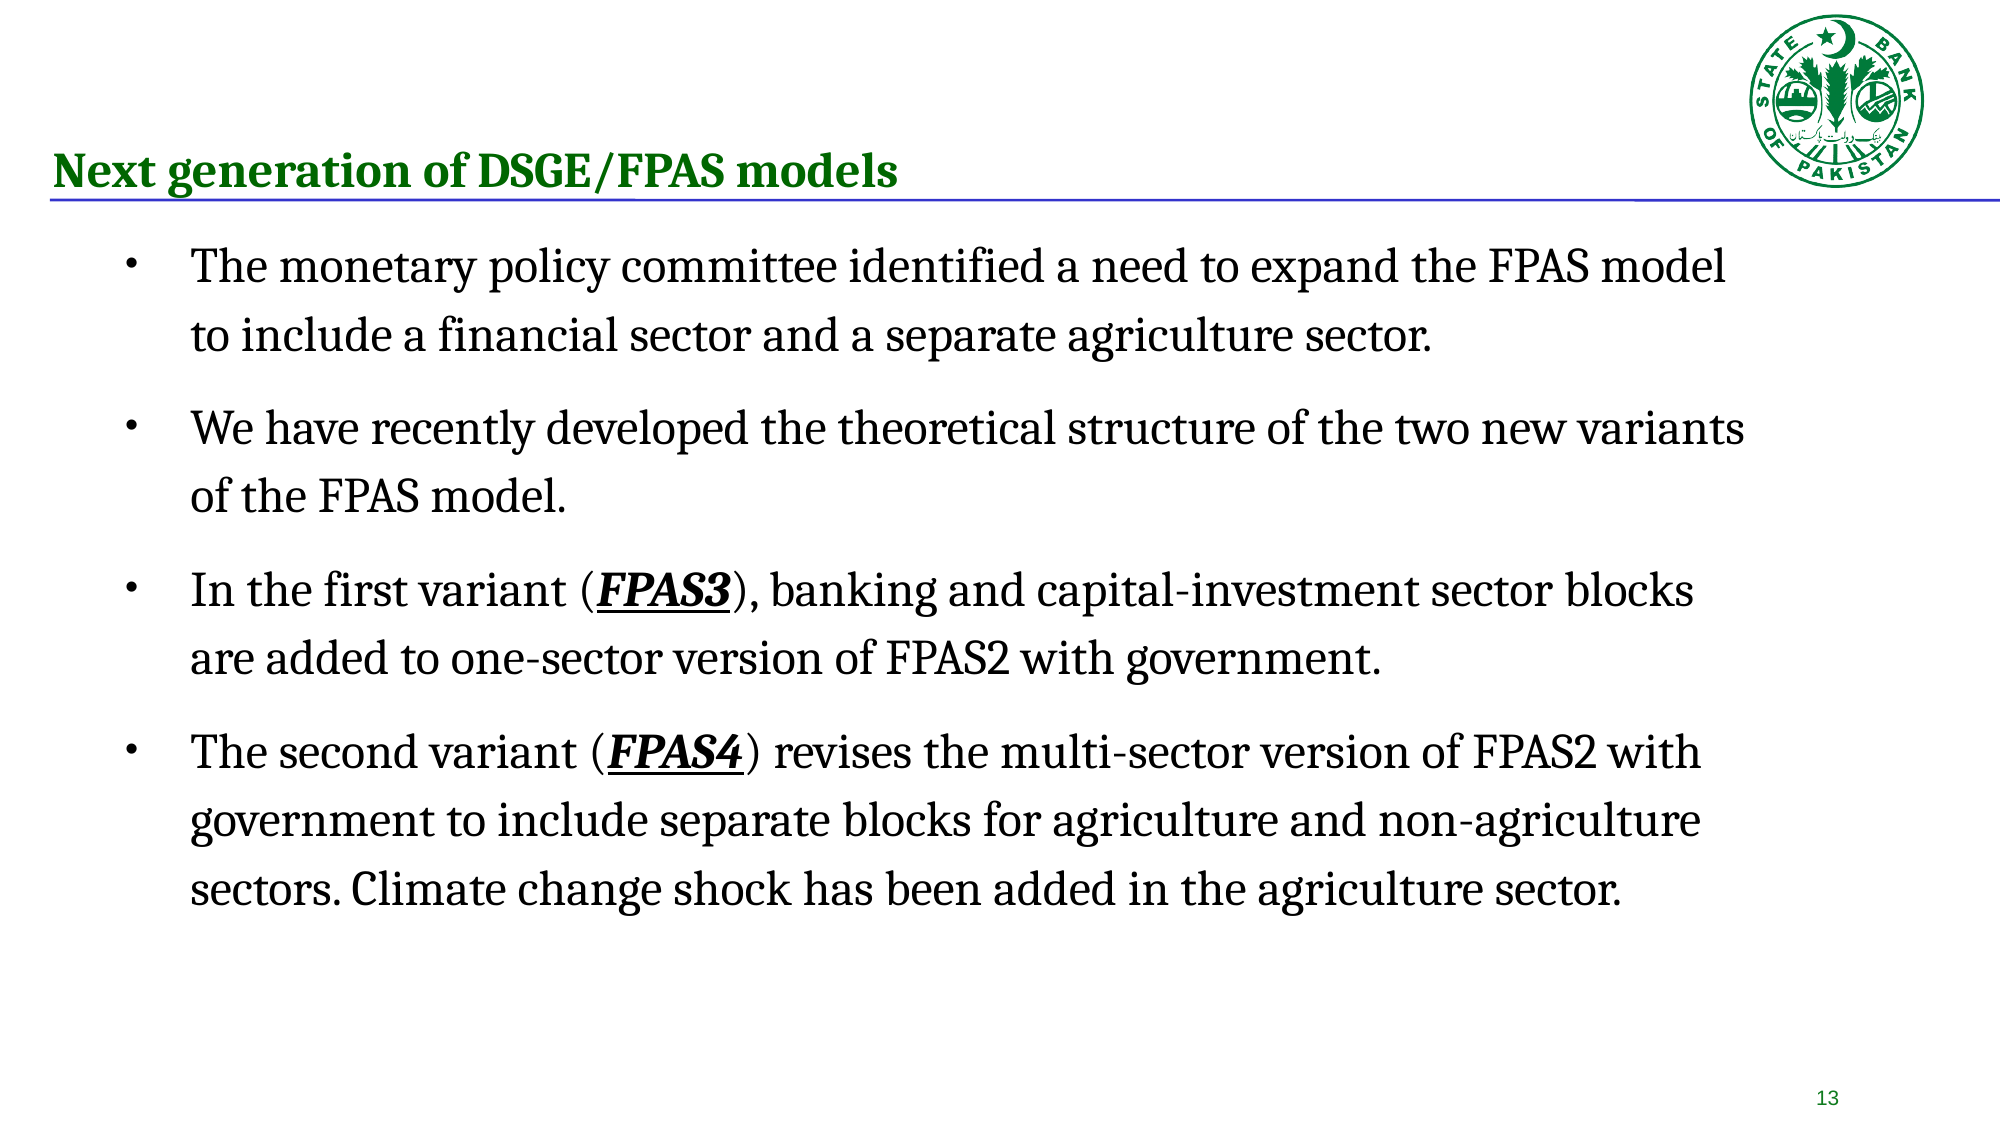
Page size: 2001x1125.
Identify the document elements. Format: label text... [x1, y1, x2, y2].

slide_number 13 [1424, 1083, 1857, 1111]
list The monetary policy committee identified a need to expand the FPAS model to include a financial sector and a separate agriculture sector. We have recently developed the theoretical structure of the two new variants of the FPAS model. In the first variant (FPAS3), banking and capital-investment sector blocks are added to one-sector version of FPAS2 with government. The second variant (FPAS4) revises the multi-sector version of FPAS2 with government to include separate blocks for agriculture and non-agriculture sectors. Climate change shock has been added in the agriculture sector. [124, 224, 1763, 991]
picture [1746, 10, 1927, 191]
text_box Next generation of DSGE/FPAS models [52, 137, 1641, 213]
